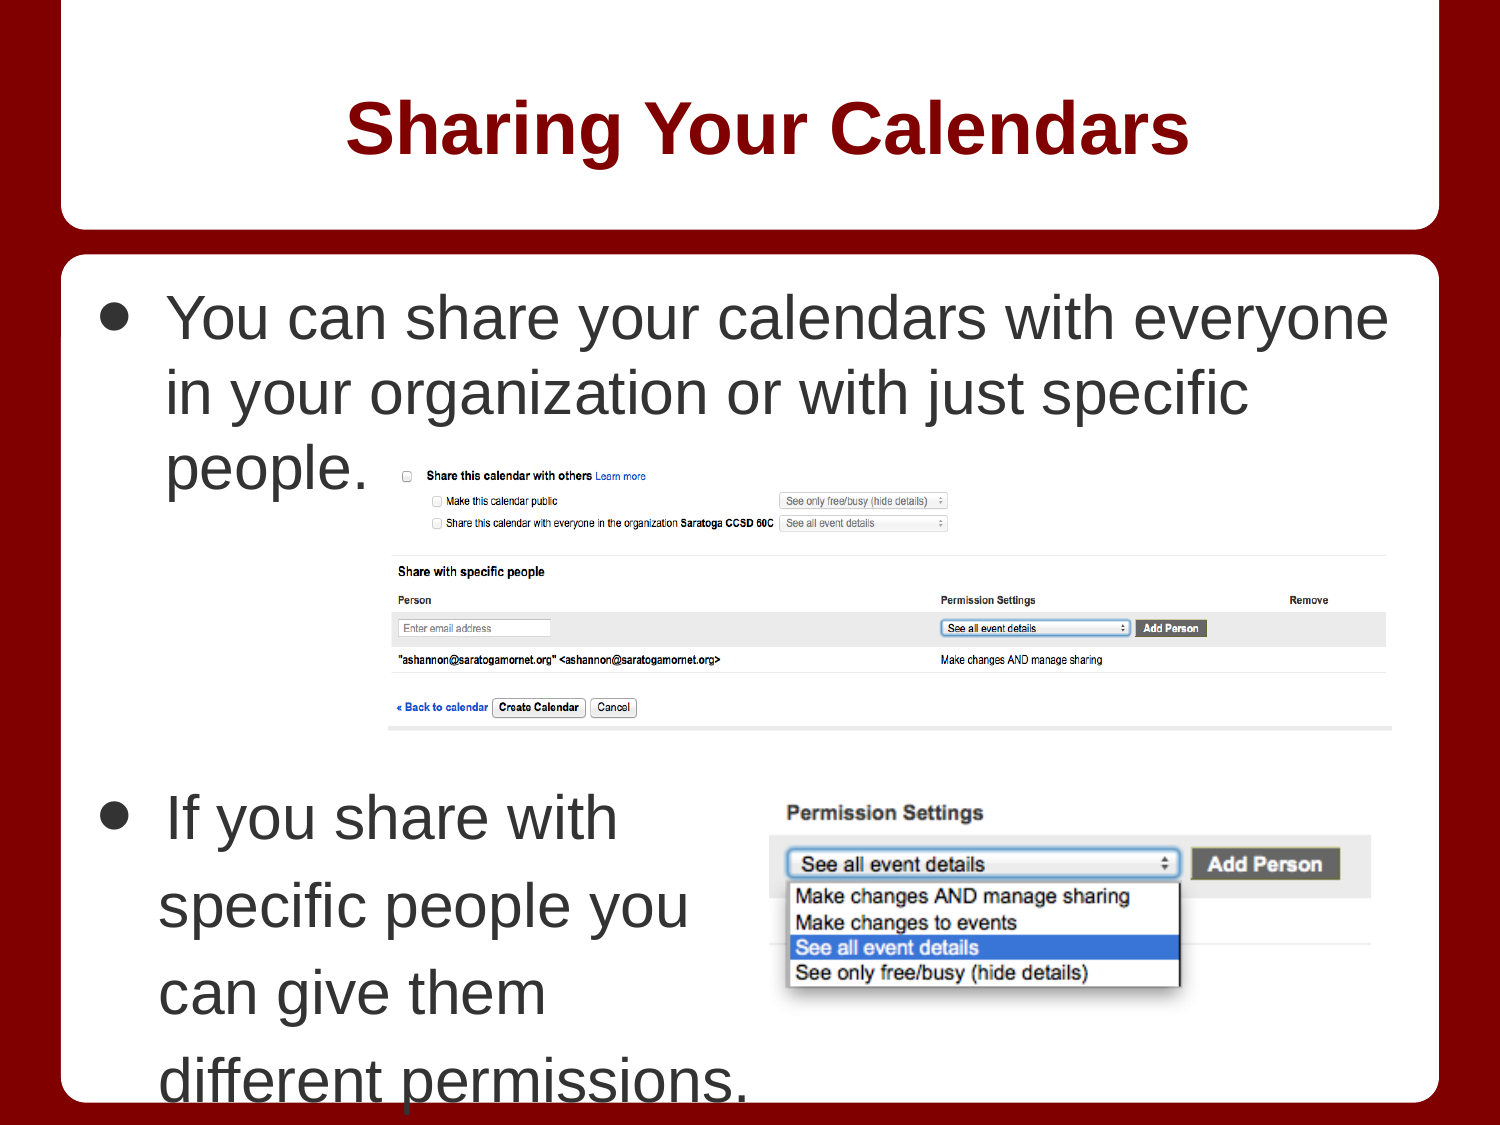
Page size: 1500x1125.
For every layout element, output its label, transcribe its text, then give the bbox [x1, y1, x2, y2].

list You can share your calendars with everyone in your organization or with just specific people. If you share with specific people you can give them different permissions. [75, 262, 1425, 1125]
title Sharing Your Calendars [75, 15, 1425, 234]
text_box [388, 455, 1392, 732]
text_box [769, 792, 1372, 1020]
